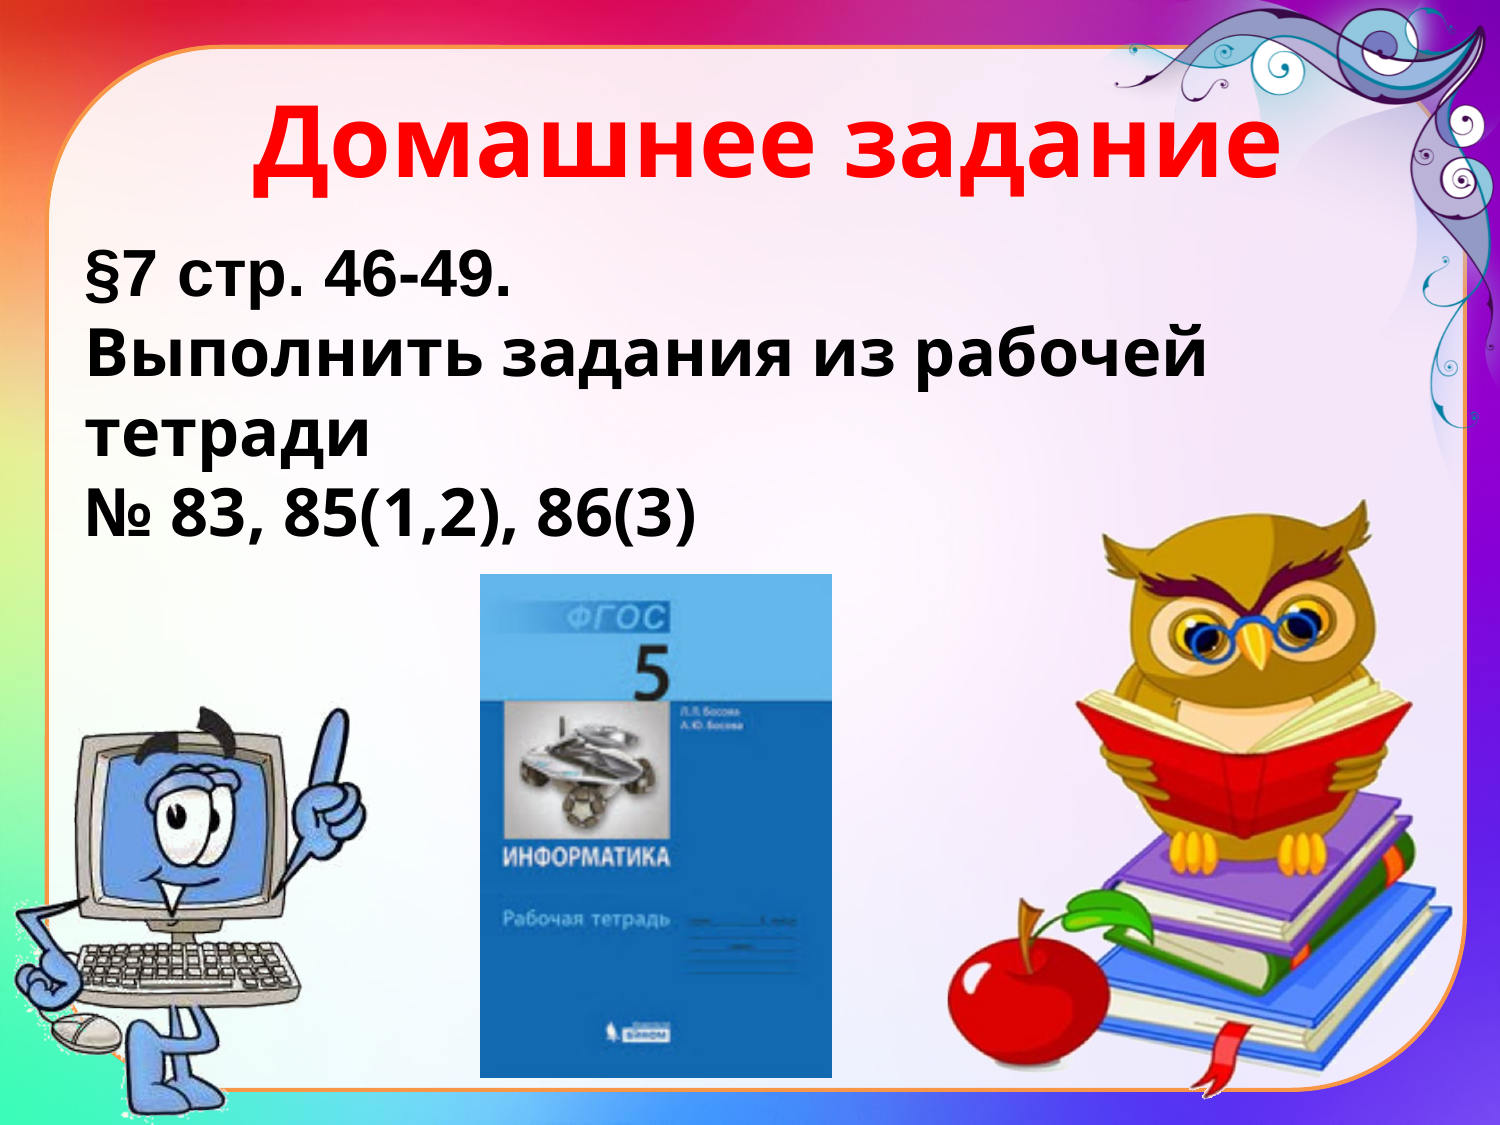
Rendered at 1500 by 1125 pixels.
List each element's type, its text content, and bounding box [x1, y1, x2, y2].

picture [0, 0, 1500, 1125]
text_box §7 стр. 46-49. Выполнить задания из рабочей тетради № 83, 85(1,2), 86(3) [70, 222, 1395, 558]
text_box Домашнее задание [93, 70, 1444, 225]
